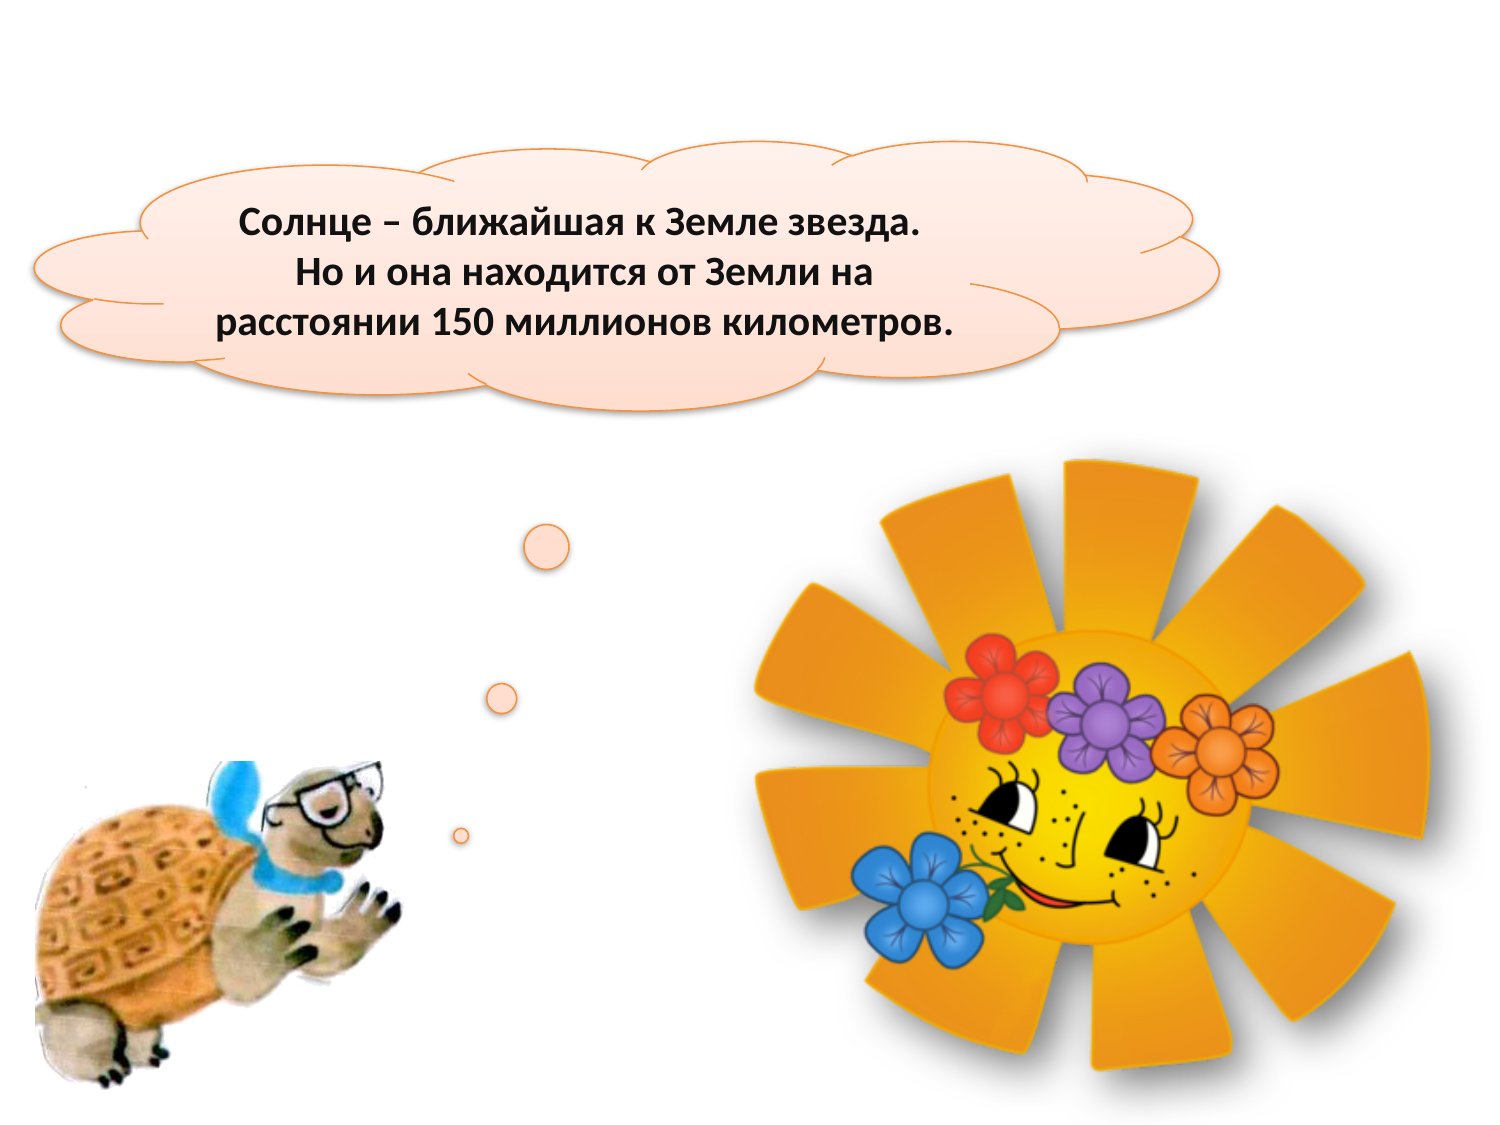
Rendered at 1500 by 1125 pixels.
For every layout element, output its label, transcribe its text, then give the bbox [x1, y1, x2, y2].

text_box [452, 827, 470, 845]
text_box Солнце – ближайшая к Земле звезда. Но и она находится от Земли на расстоянии 150 миллионов километров. [523, 523, 570, 571]
picture [34, 761, 411, 1098]
text_box Солнце – ближайшая к Земле звезда. Но и она находится от Земли на расстоянии 150 миллионов километров. [33, 140, 1220, 412]
picture [737, 417, 1446, 1125]
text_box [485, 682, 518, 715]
